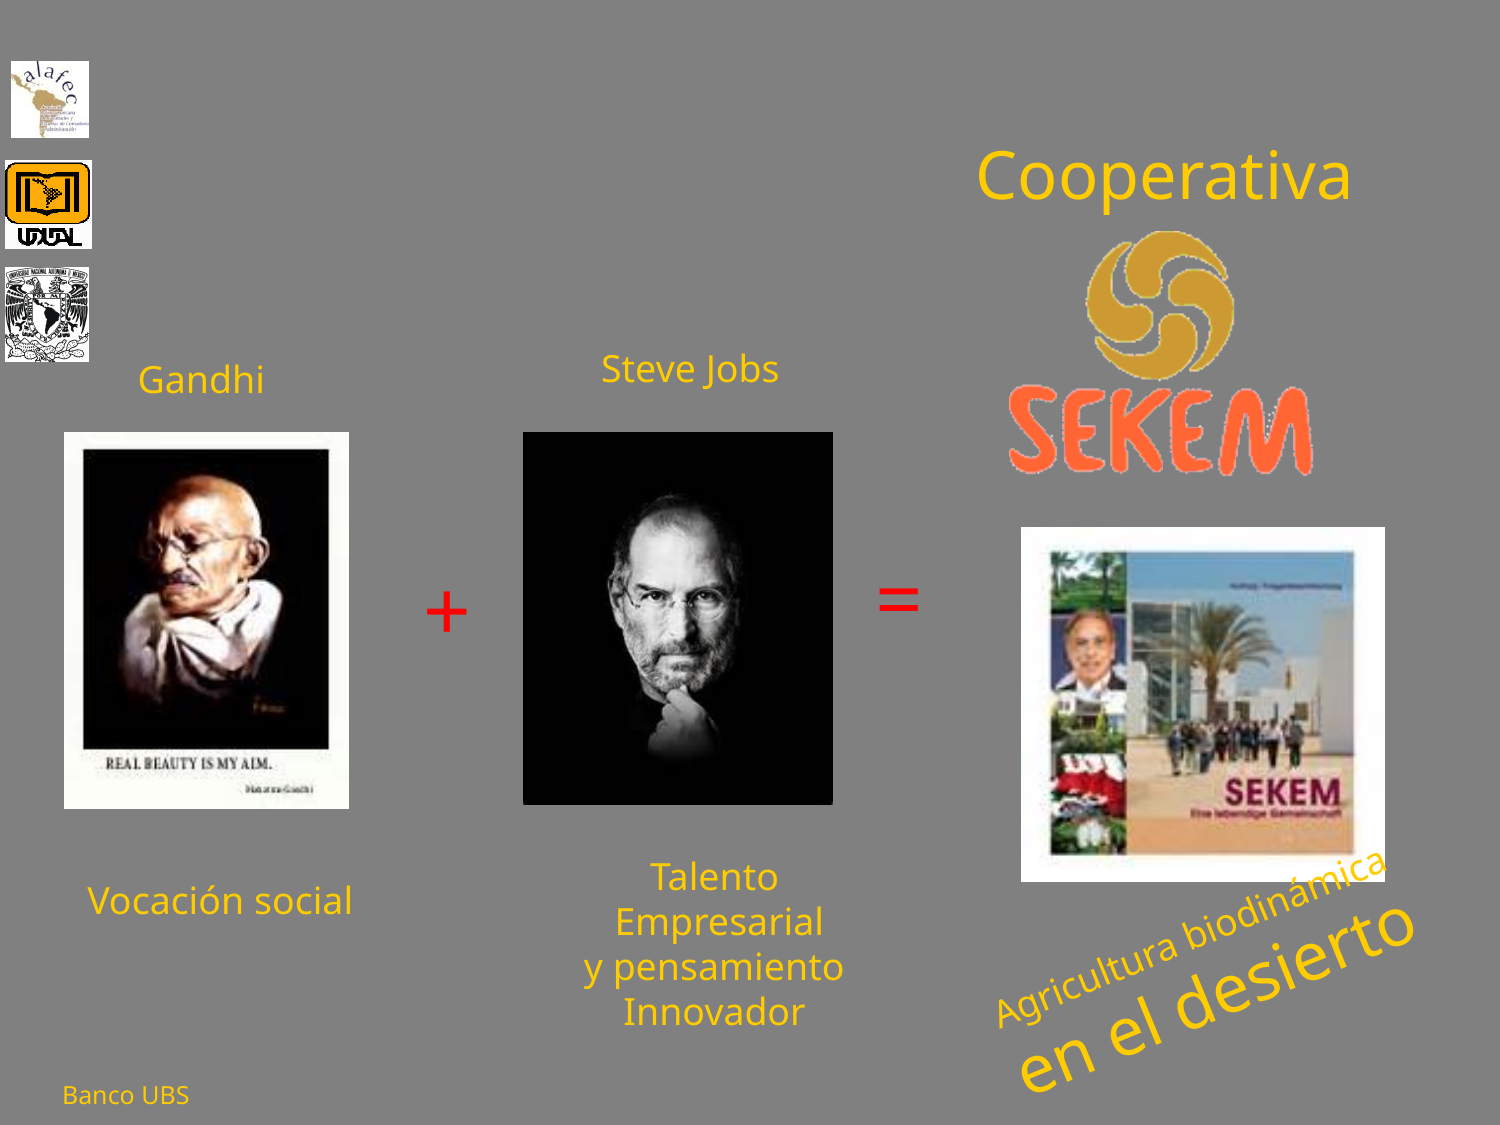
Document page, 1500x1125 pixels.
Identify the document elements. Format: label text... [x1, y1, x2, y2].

picture [523, 432, 834, 805]
picture [5, 267, 89, 362]
text_box Vocación social [72, 869, 369, 930]
text_box = [860, 538, 938, 654]
picture [1009, 231, 1318, 478]
picture [11, 61, 89, 138]
picture [5, 160, 92, 249]
text_box Steve Jobs [586, 337, 805, 398]
text_box Gandhi [122, 348, 281, 409]
picture [1021, 527, 1385, 882]
picture [64, 432, 349, 809]
text_box Agricultura biodinámica en el desierto [968, 780, 1500, 1124]
text_box Talento Empresarial y pensamiento Innovador [569, 846, 870, 1086]
text_box Banco UBS [47, 1072, 205, 1117]
text_box + [408, 550, 486, 666]
text_box Cooperativa [960, 125, 1370, 221]
